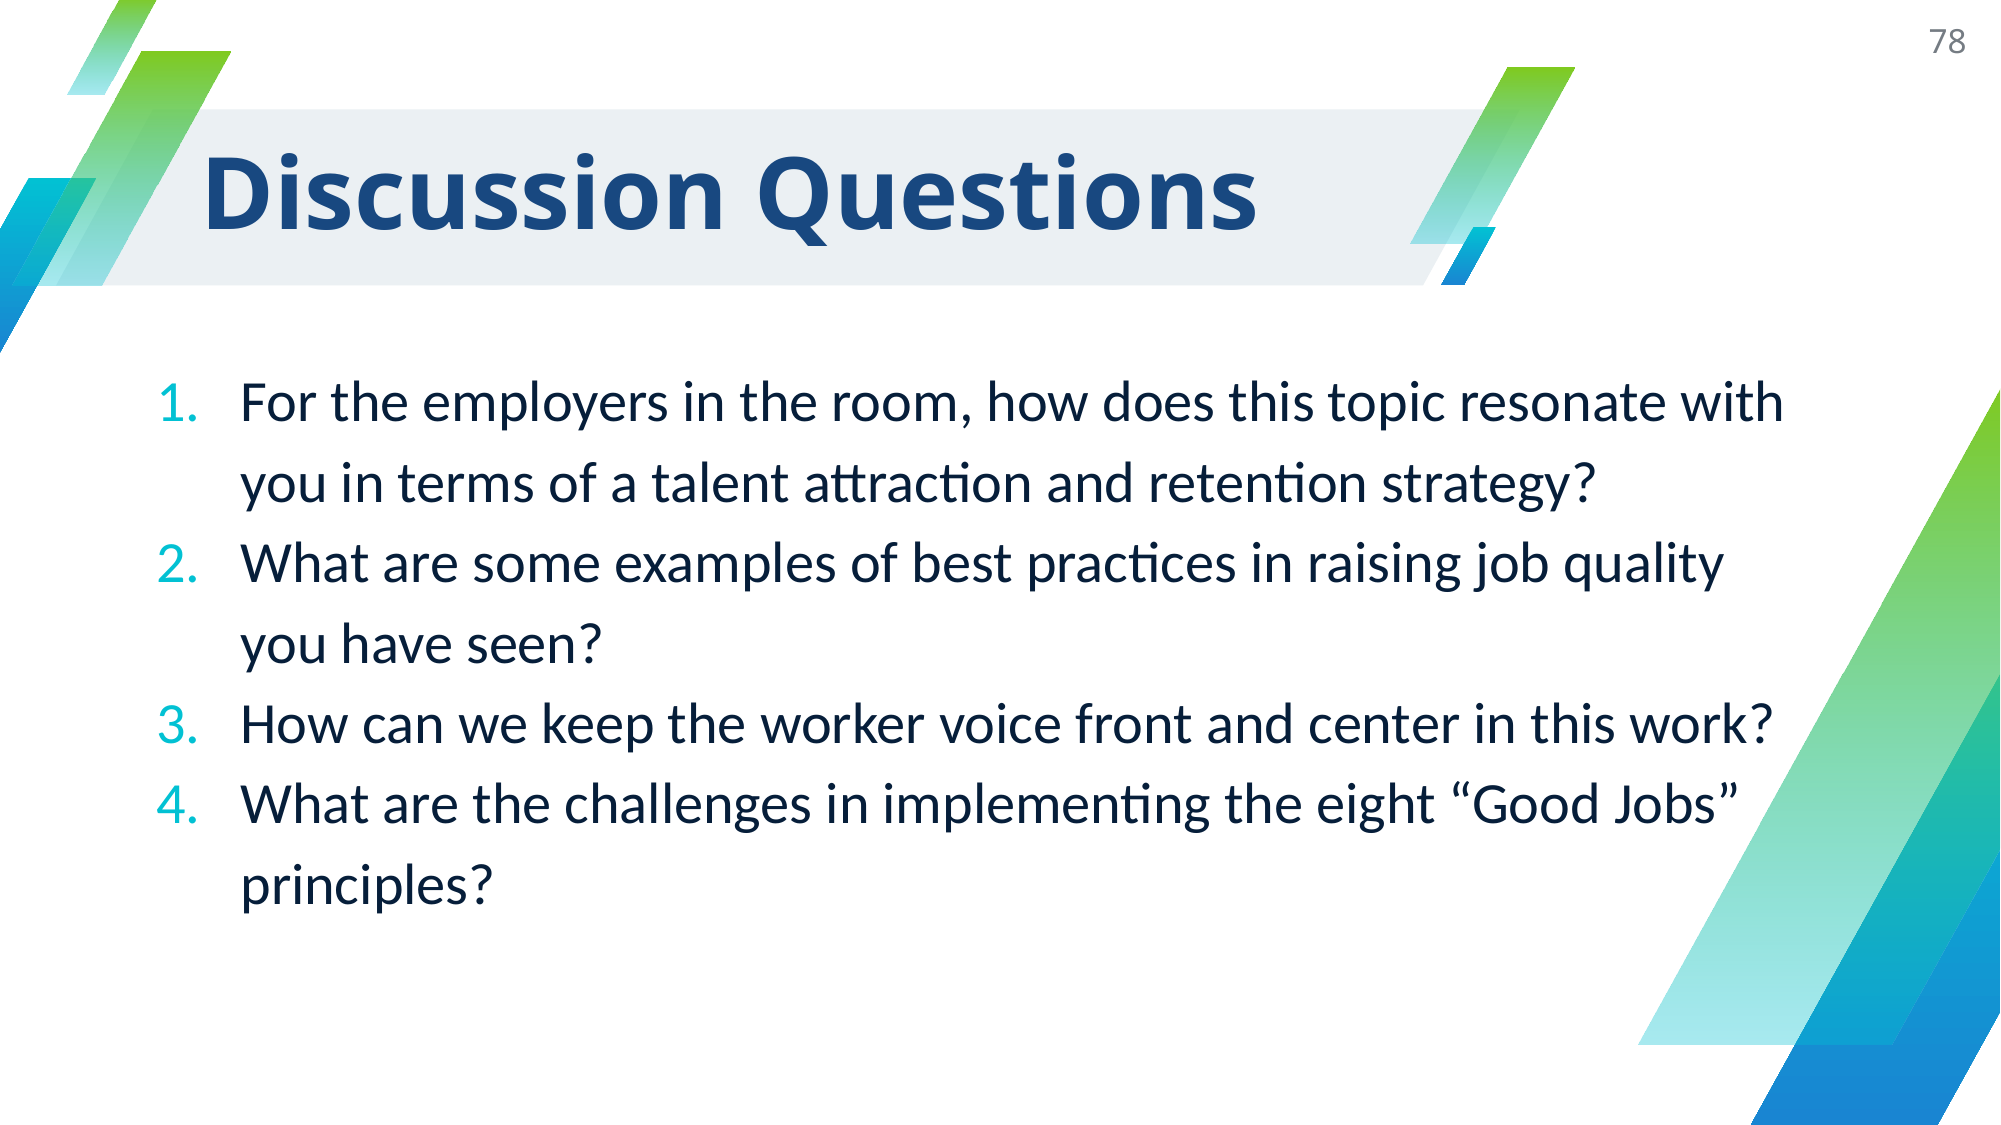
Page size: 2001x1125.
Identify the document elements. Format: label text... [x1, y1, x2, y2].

title Discussion Questions [200, 108, 1519, 287]
slide_number 78 [1871, 0, 1967, 87]
list For the employers in the room, how does this topic resonate with you in terms of a talent attraction and retention strategy? What are some examples of best practices in raising job quality you have seen? How can we keep the worker voice front and center in this work? What are the challenges in implementing the eight “Good Jobs” principles? [81, 352, 1823, 588]
